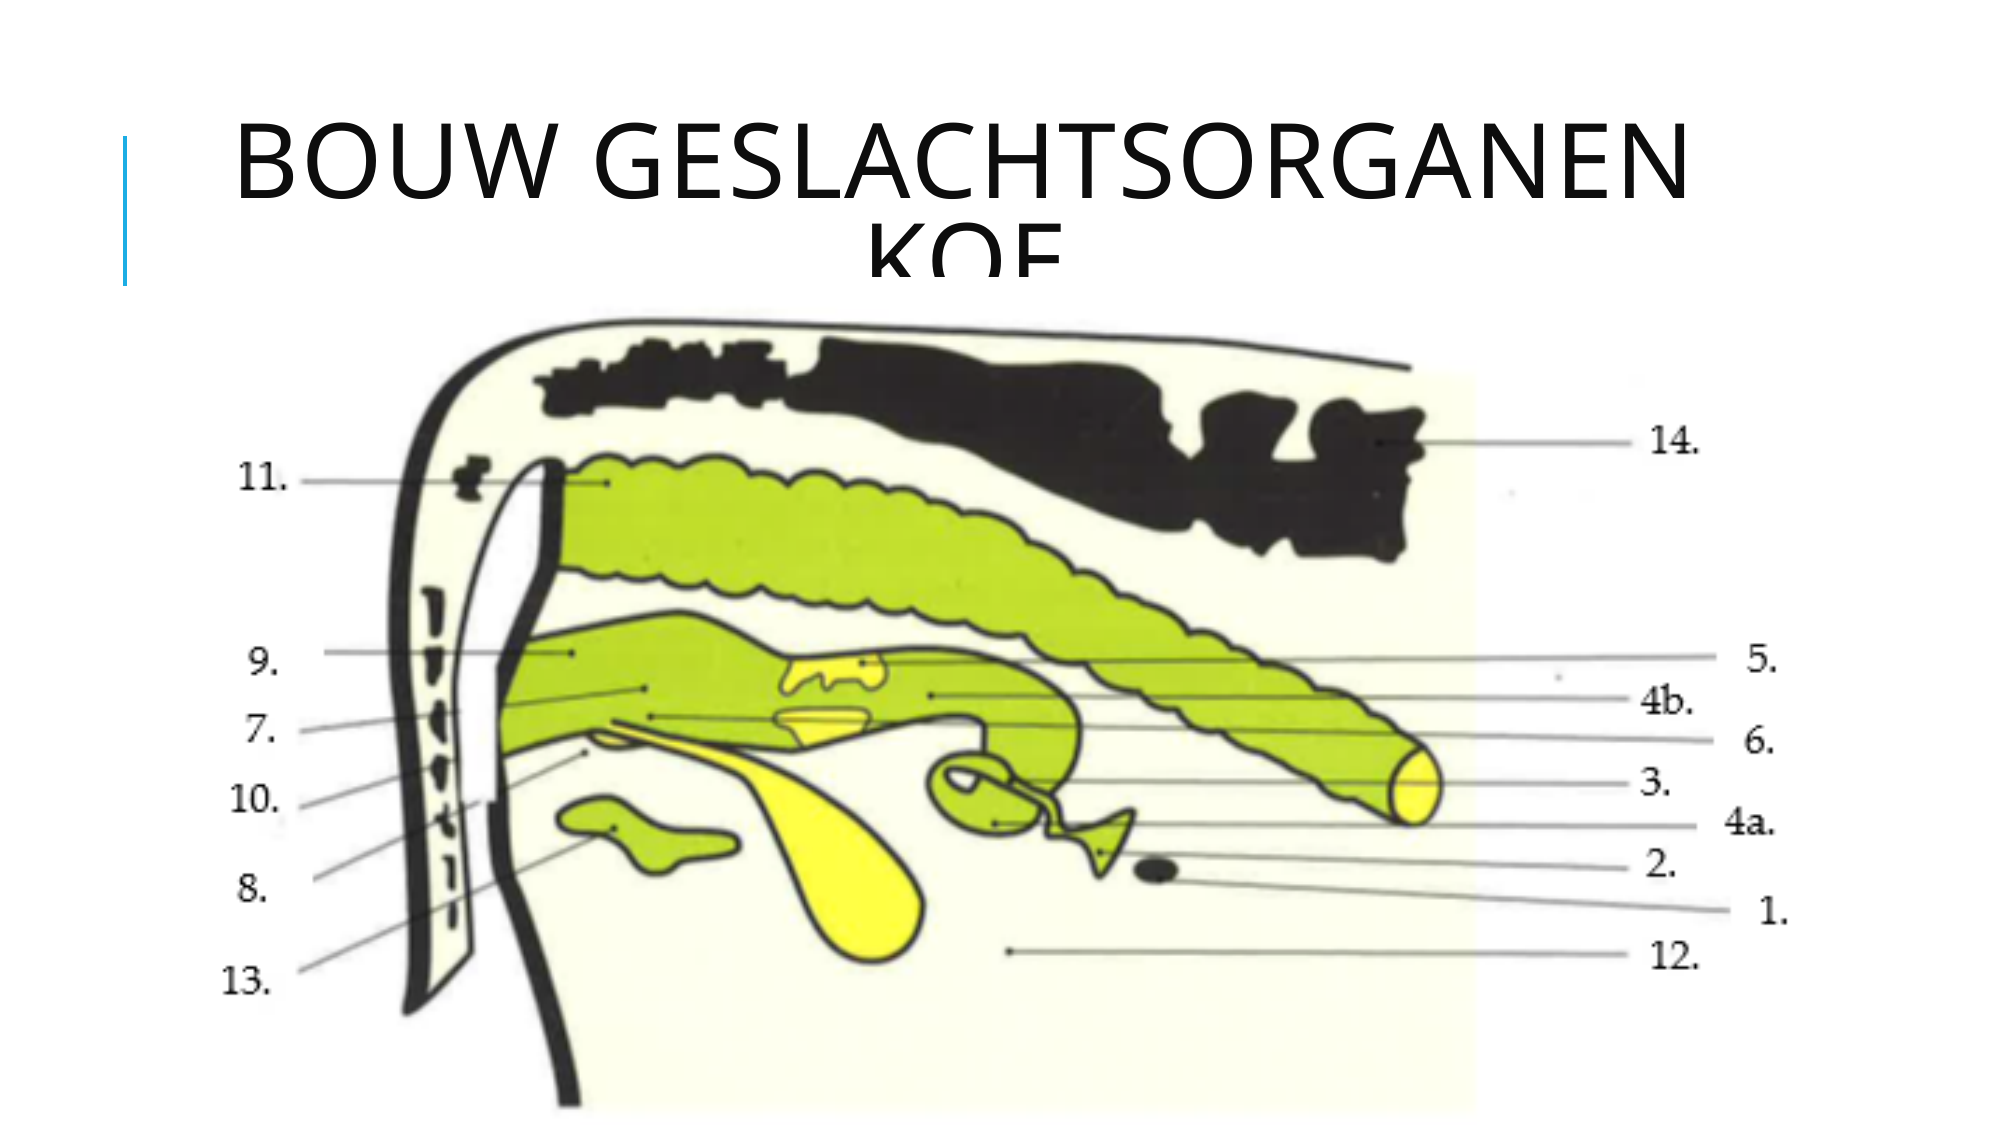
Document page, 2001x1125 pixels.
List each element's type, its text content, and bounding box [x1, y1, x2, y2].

title Bouw geslachtsorganen koe [168, 96, 1763, 342]
picture [197, 276, 1823, 1125]
